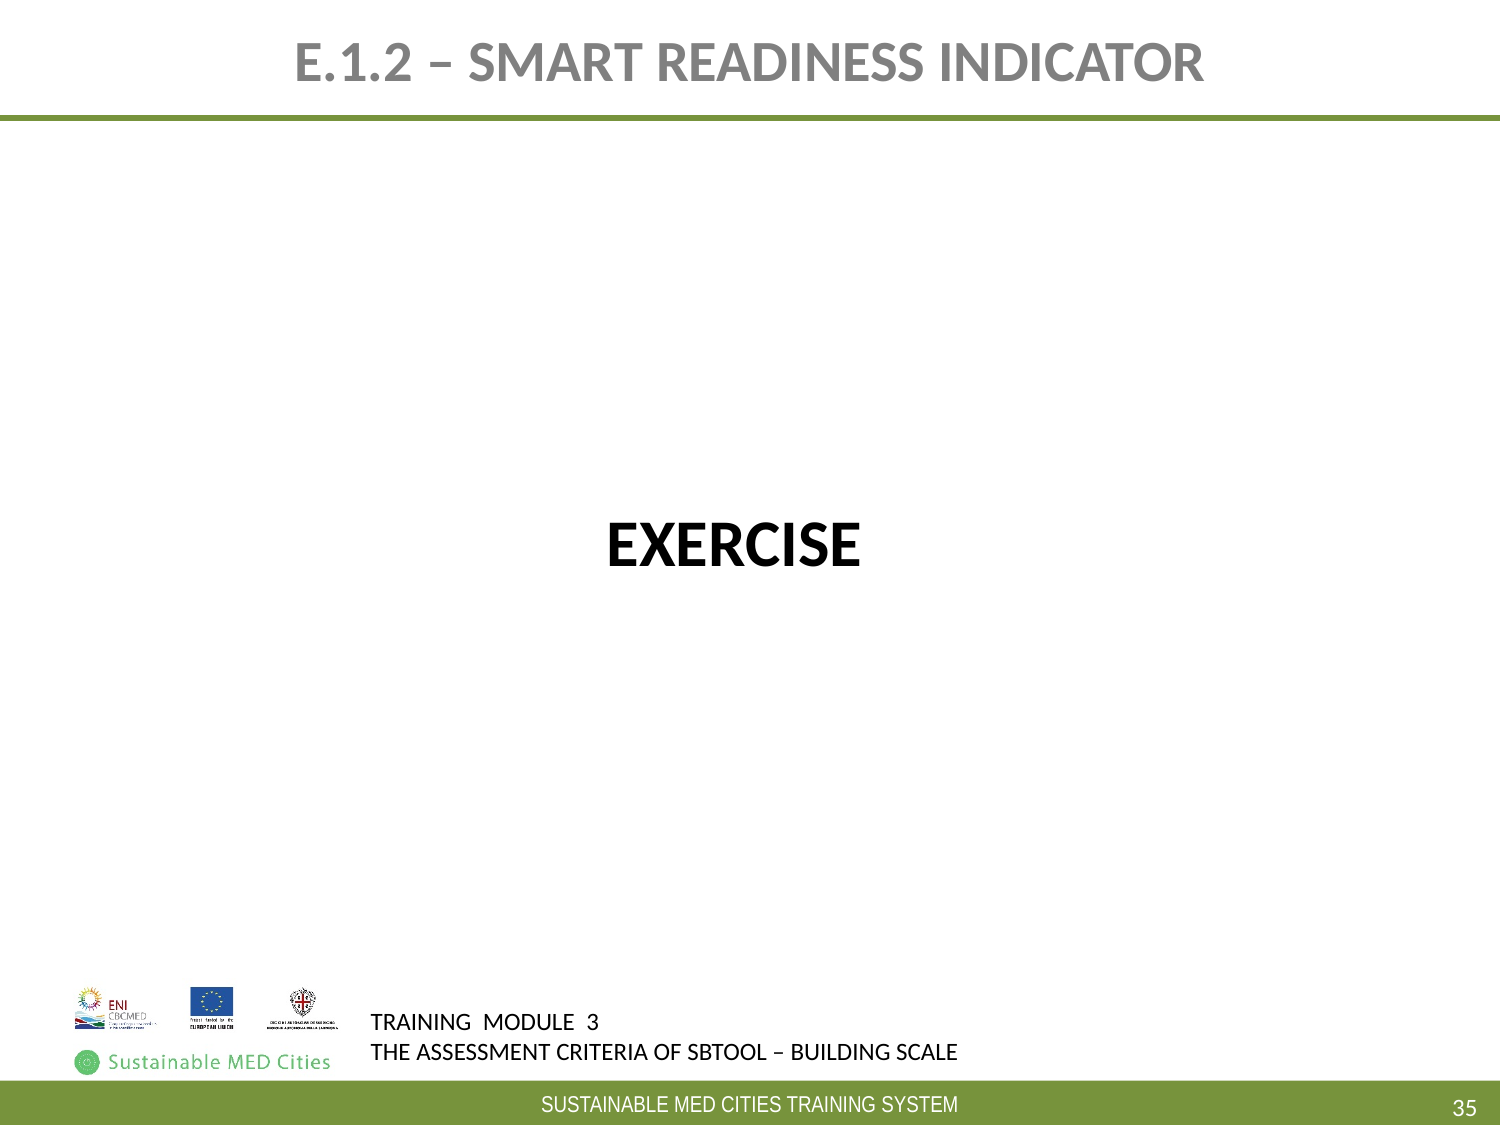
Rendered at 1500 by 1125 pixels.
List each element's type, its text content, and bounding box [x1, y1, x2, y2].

title E.1.2 – SMART READINESS INDICATOR [0, 0, 1500, 117]
picture [62, 978, 356, 1080]
list EXERCISE [43, 262, 1425, 944]
slide_number 35 [1142, 1076, 1493, 1125]
